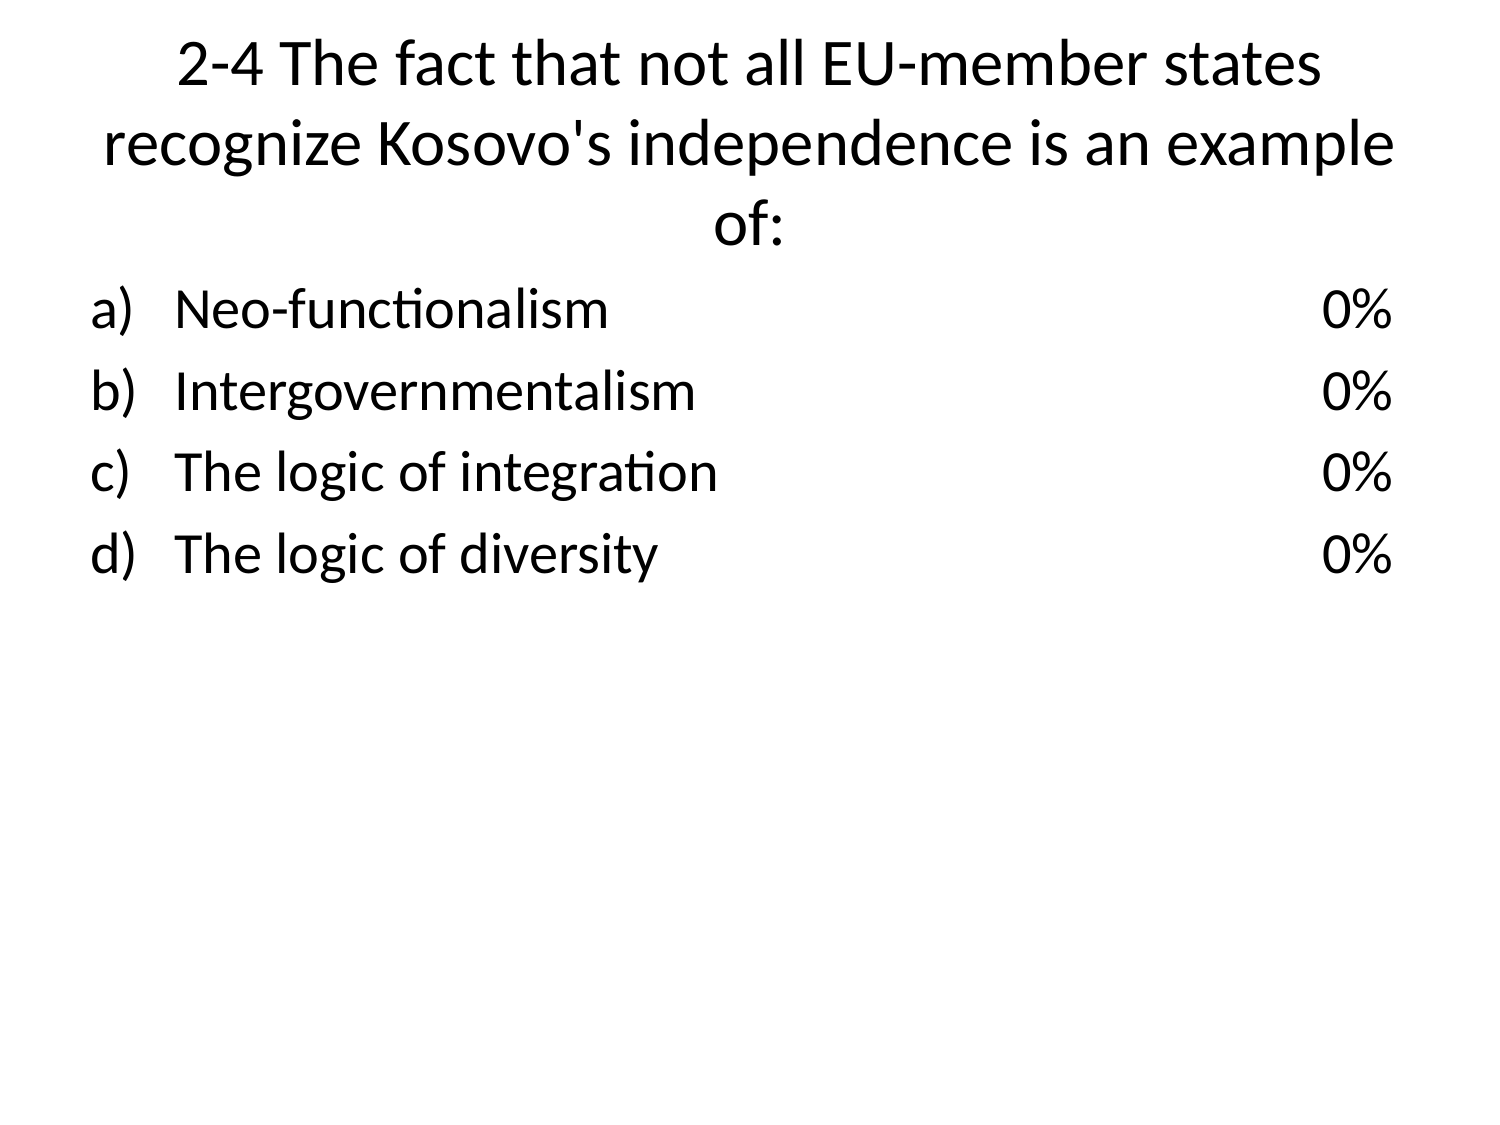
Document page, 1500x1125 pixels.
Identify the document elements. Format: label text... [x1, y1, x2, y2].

list 0% 0% 0% 0% [1124, 262, 1409, 1006]
list Neo-functionalism Intergovernmentalism The logic of integration The logic of diversity [74, 262, 1117, 604]
title 2-4 The fact that not all EU-member states recognize Kosovo's independence is an example of: [74, 11, 1426, 267]
